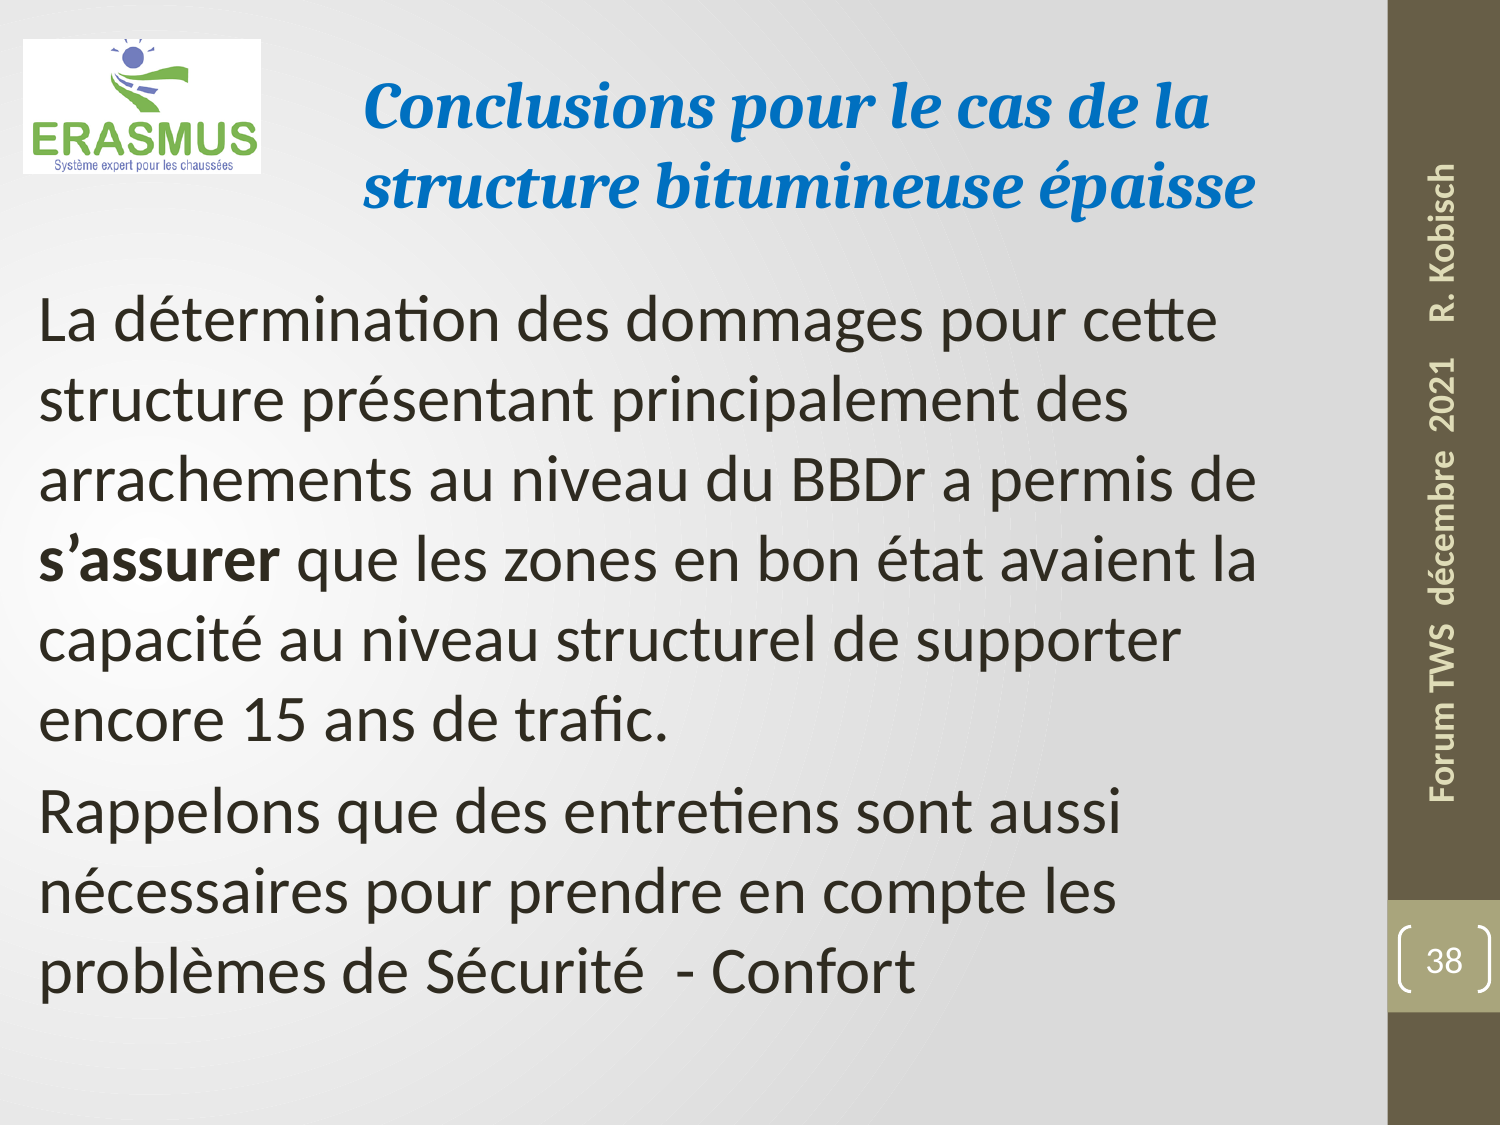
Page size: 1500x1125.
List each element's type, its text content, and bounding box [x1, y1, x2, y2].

footer Forum TWS décembre 2021 R. Kobisch [1408, 78, 1469, 889]
text_box Conclusions pour le cas de la structure bitumineuse épaisse [348, 54, 1353, 230]
text_box La détermination des dommages pour cette structure présentant principalement des arrachements au niveau du BBDr a permis de s’assurer que les zones en bon état avaient la capacité au niveau structurel de supporter encore 15 ans de trafic. Rappelons que des entretiens sont aussi nécessaires pour prendre en compte les problèmes de Sécurité - Confort [23, 267, 1359, 1014]
picture [23, 38, 262, 175]
slide_number 38 [1397, 924, 1492, 994]
